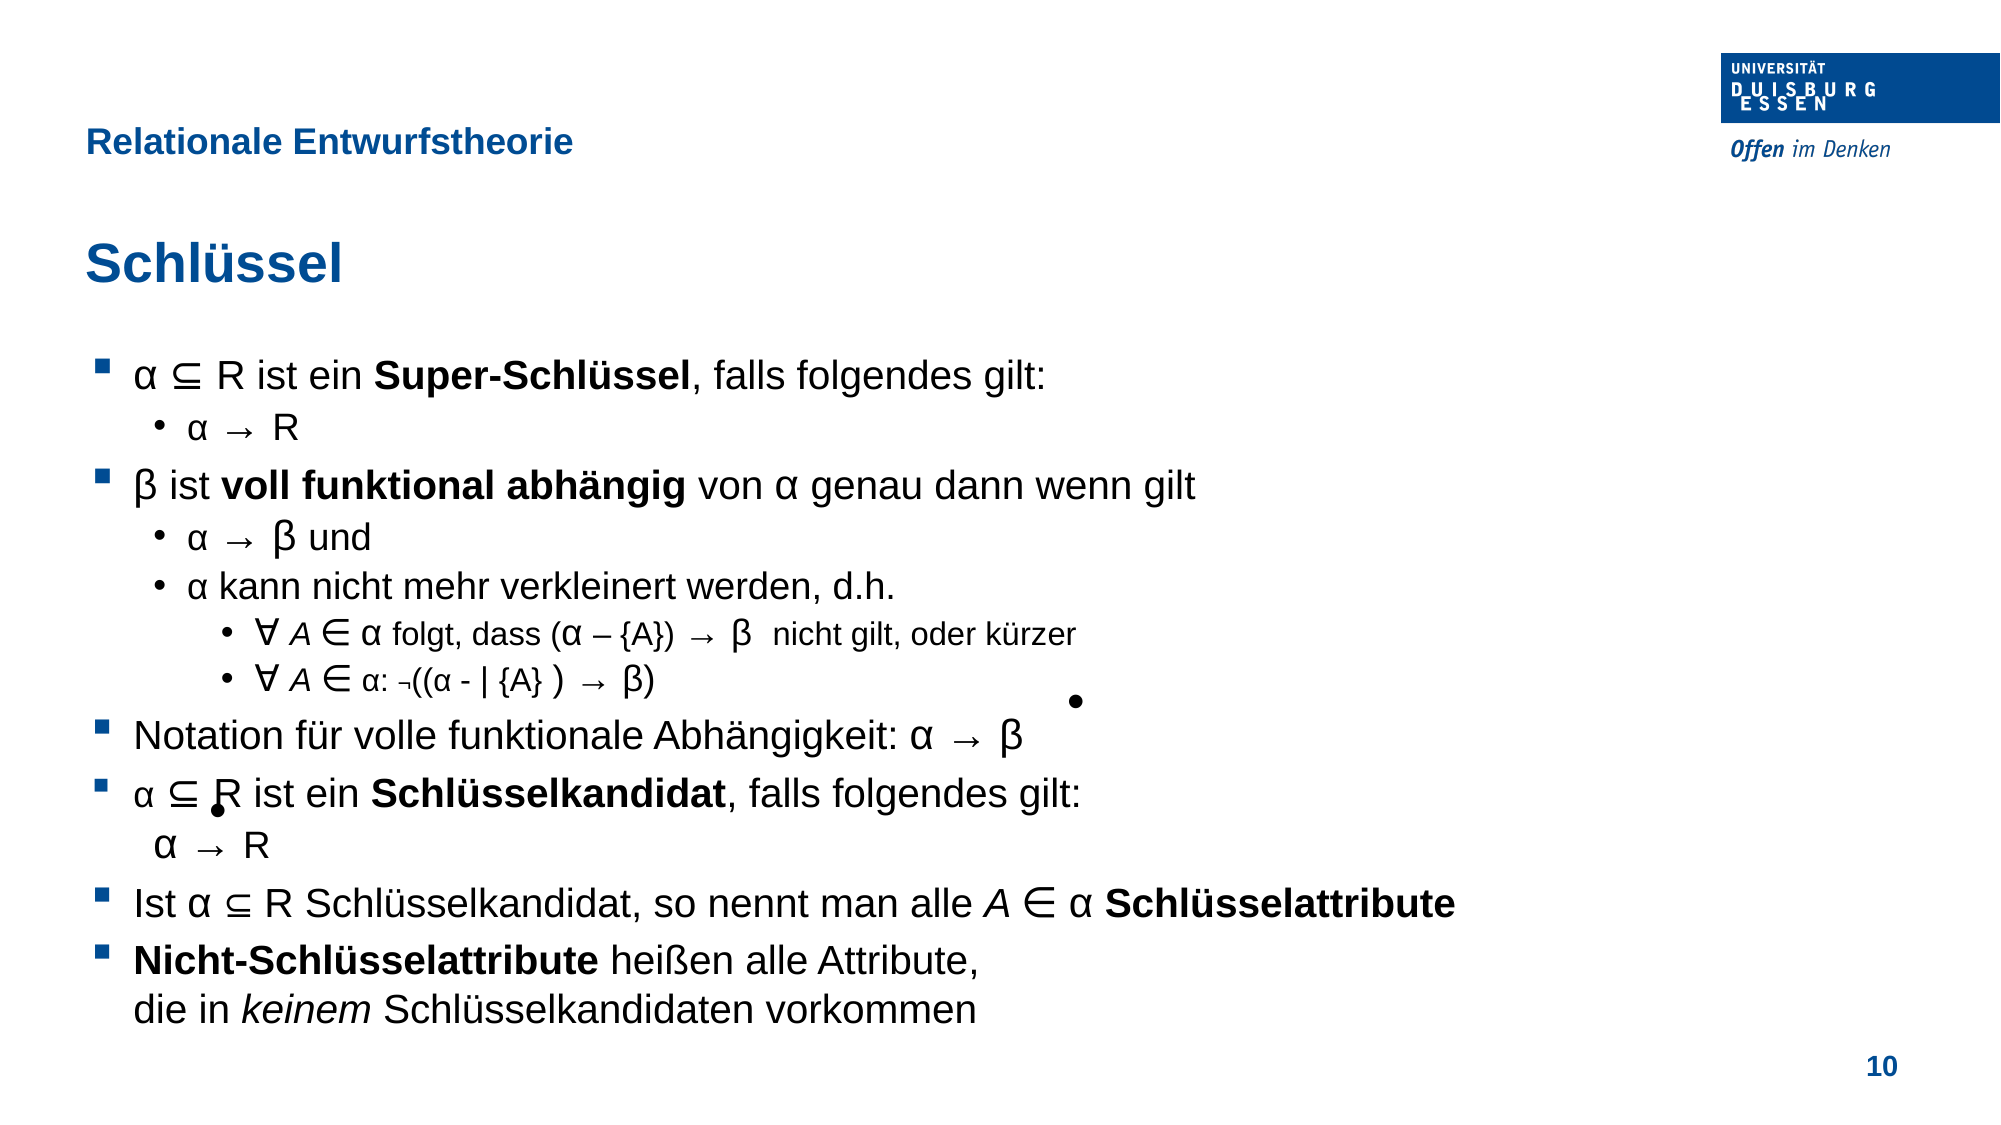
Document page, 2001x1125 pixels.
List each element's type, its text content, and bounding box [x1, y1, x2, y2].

list Schlüssel [85, 227, 1694, 303]
list Relationale Entwurfstheorie [85, 122, 1694, 163]
text_box • [194, 770, 242, 845]
picture [1721, 53, 2000, 162]
text_box • [1052, 660, 1101, 736]
slide_number 10 [1677, 1039, 1914, 1081]
list α ⊆ R ist ein Super-Schlüssel, falls folgendes gilt: α → R β ist voll funktional abhängig von α genau dann wenn gilt α → β und α kann nicht mehr verkleinert werden, d.h. ∀ A ∈ α folgt, dass (α – {A}) → β nicht gilt, oder kürzer ∀ A ∈ α: ¬((α - | {A} ) → β) Notation für volle funktionale Abhängigkeit: α → β α ⊆ R ist ein Schlüsselkandidat, falls folgendes gilt: α → R Ist α ⊆ R Schlüsselkandidat, so nennt man alle A ∈ α Schlüsselattribute Nicht-Schlüsselattribute heißen alle Attribute, die in keinem Schlüsselkandidaten vorkommen [85, 340, 1783, 1040]
